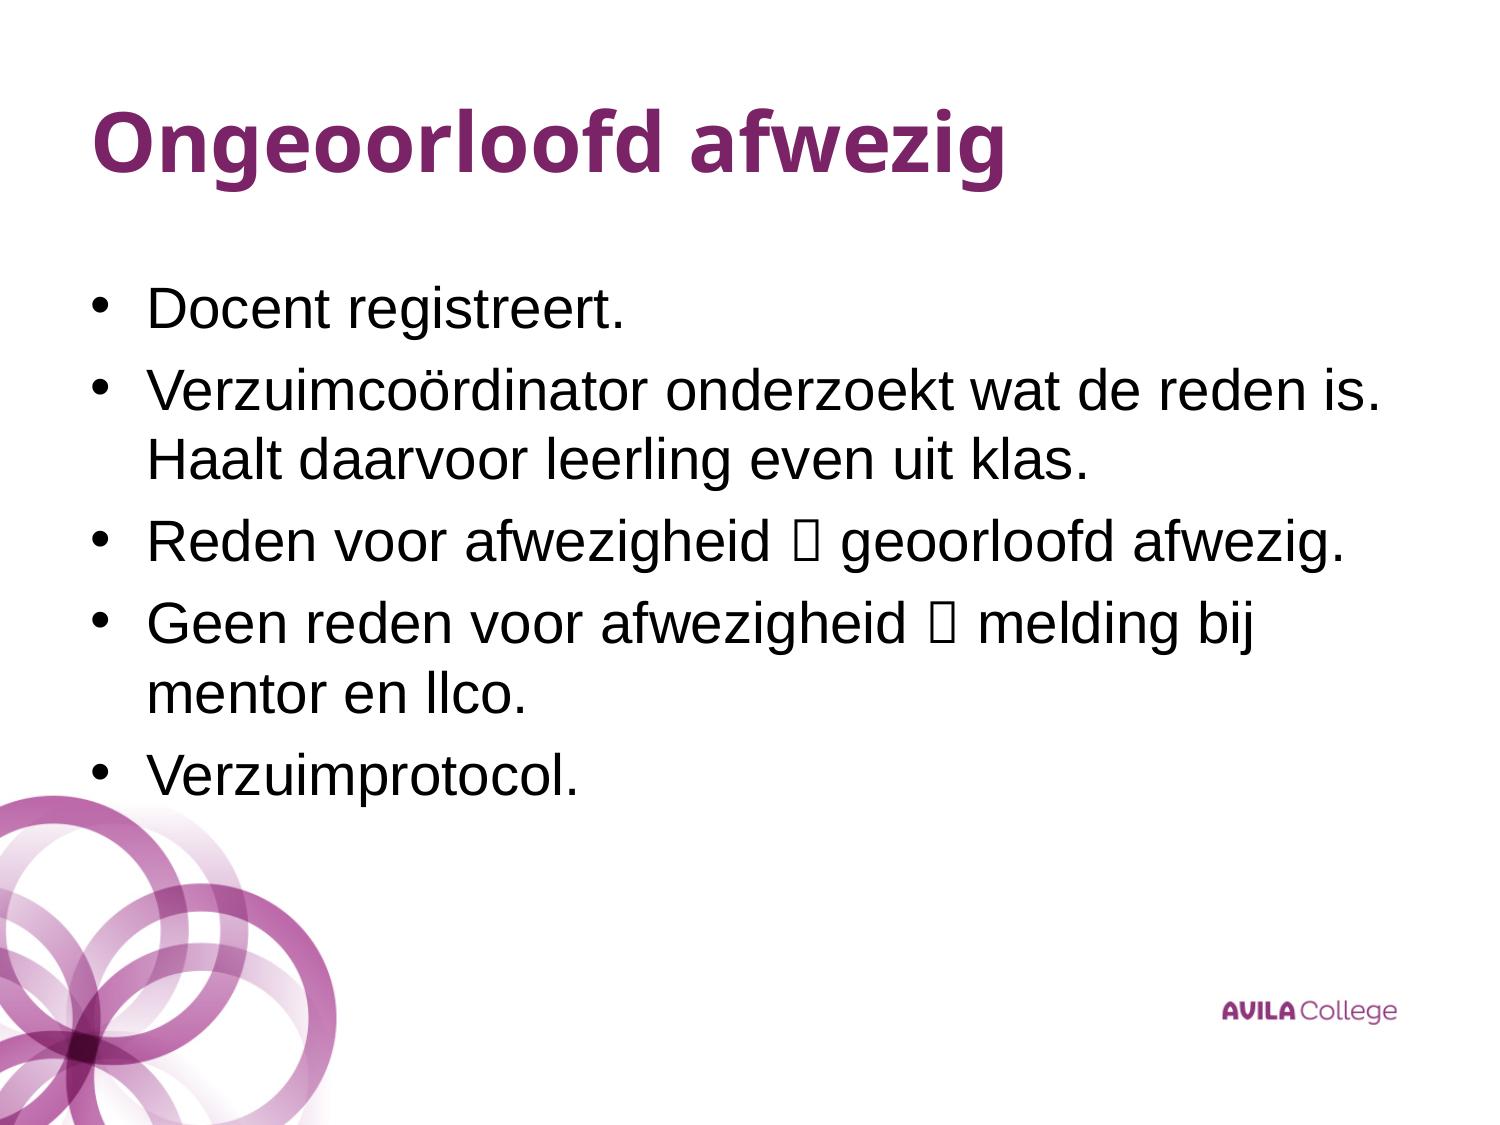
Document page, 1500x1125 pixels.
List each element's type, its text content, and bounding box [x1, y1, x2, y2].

title Ongeoorloofd afwezig [75, 45, 1425, 233]
picture [0, 0, 1500, 1125]
list Docent registreert. Verzuimcoördinator onderzoekt wat de reden is. Haalt daarvoor leerling even uit klas. Reden voor afwezigheid  geoorloofd afwezig. Geen reden voor afwezigheid  melding bij mentor en llco. Verzuimprotocol. [75, 262, 1425, 1005]
